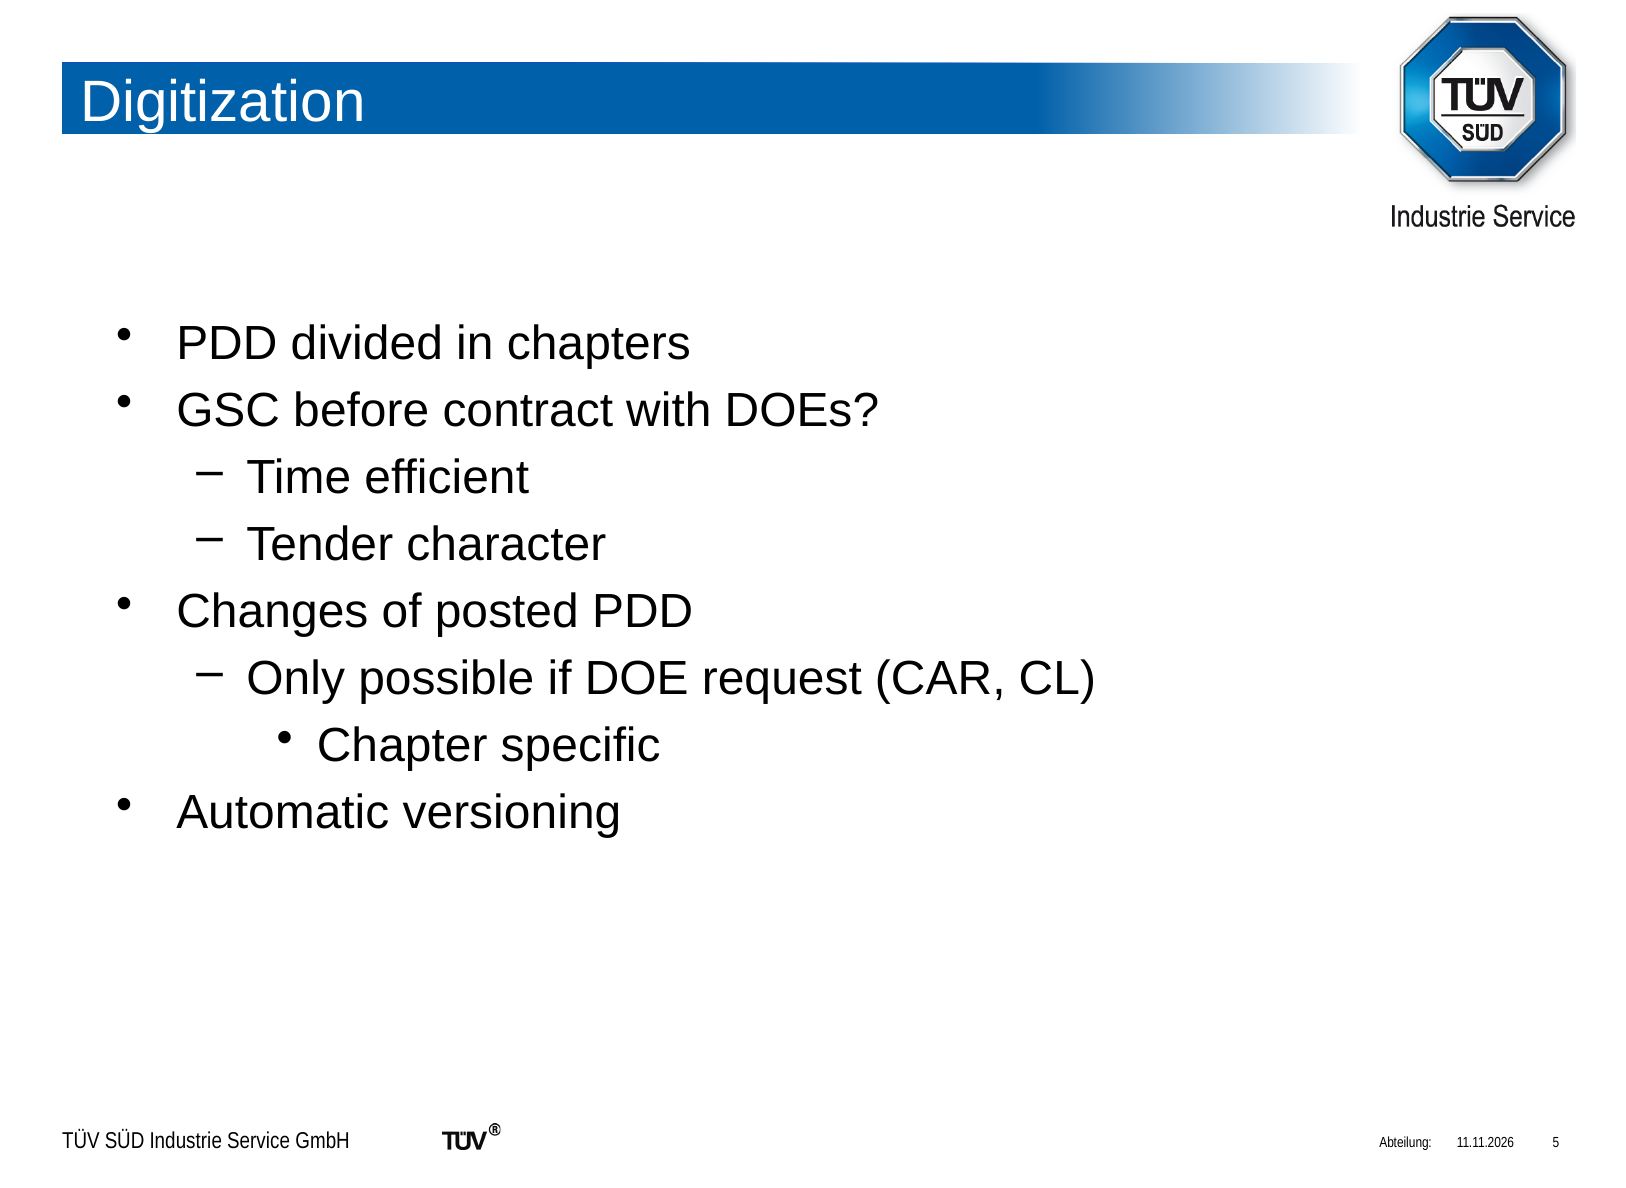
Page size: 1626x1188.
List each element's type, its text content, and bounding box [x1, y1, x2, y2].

picture [1179, 62, 1381, 134]
footer Abteilung: [585, 1124, 1449, 1161]
list PDD divided in chapters GSC before contract with DOEs? Time efficient Tender character Changes of posted PDD Only possible if DOE request (CAR, CL) Chapter specific Automatic versioning [99, 303, 1563, 878]
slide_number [1449, 1124, 1514, 1161]
slide_number 5 [1514, 1124, 1576, 1161]
title Digitization [63, 62, 1179, 134]
